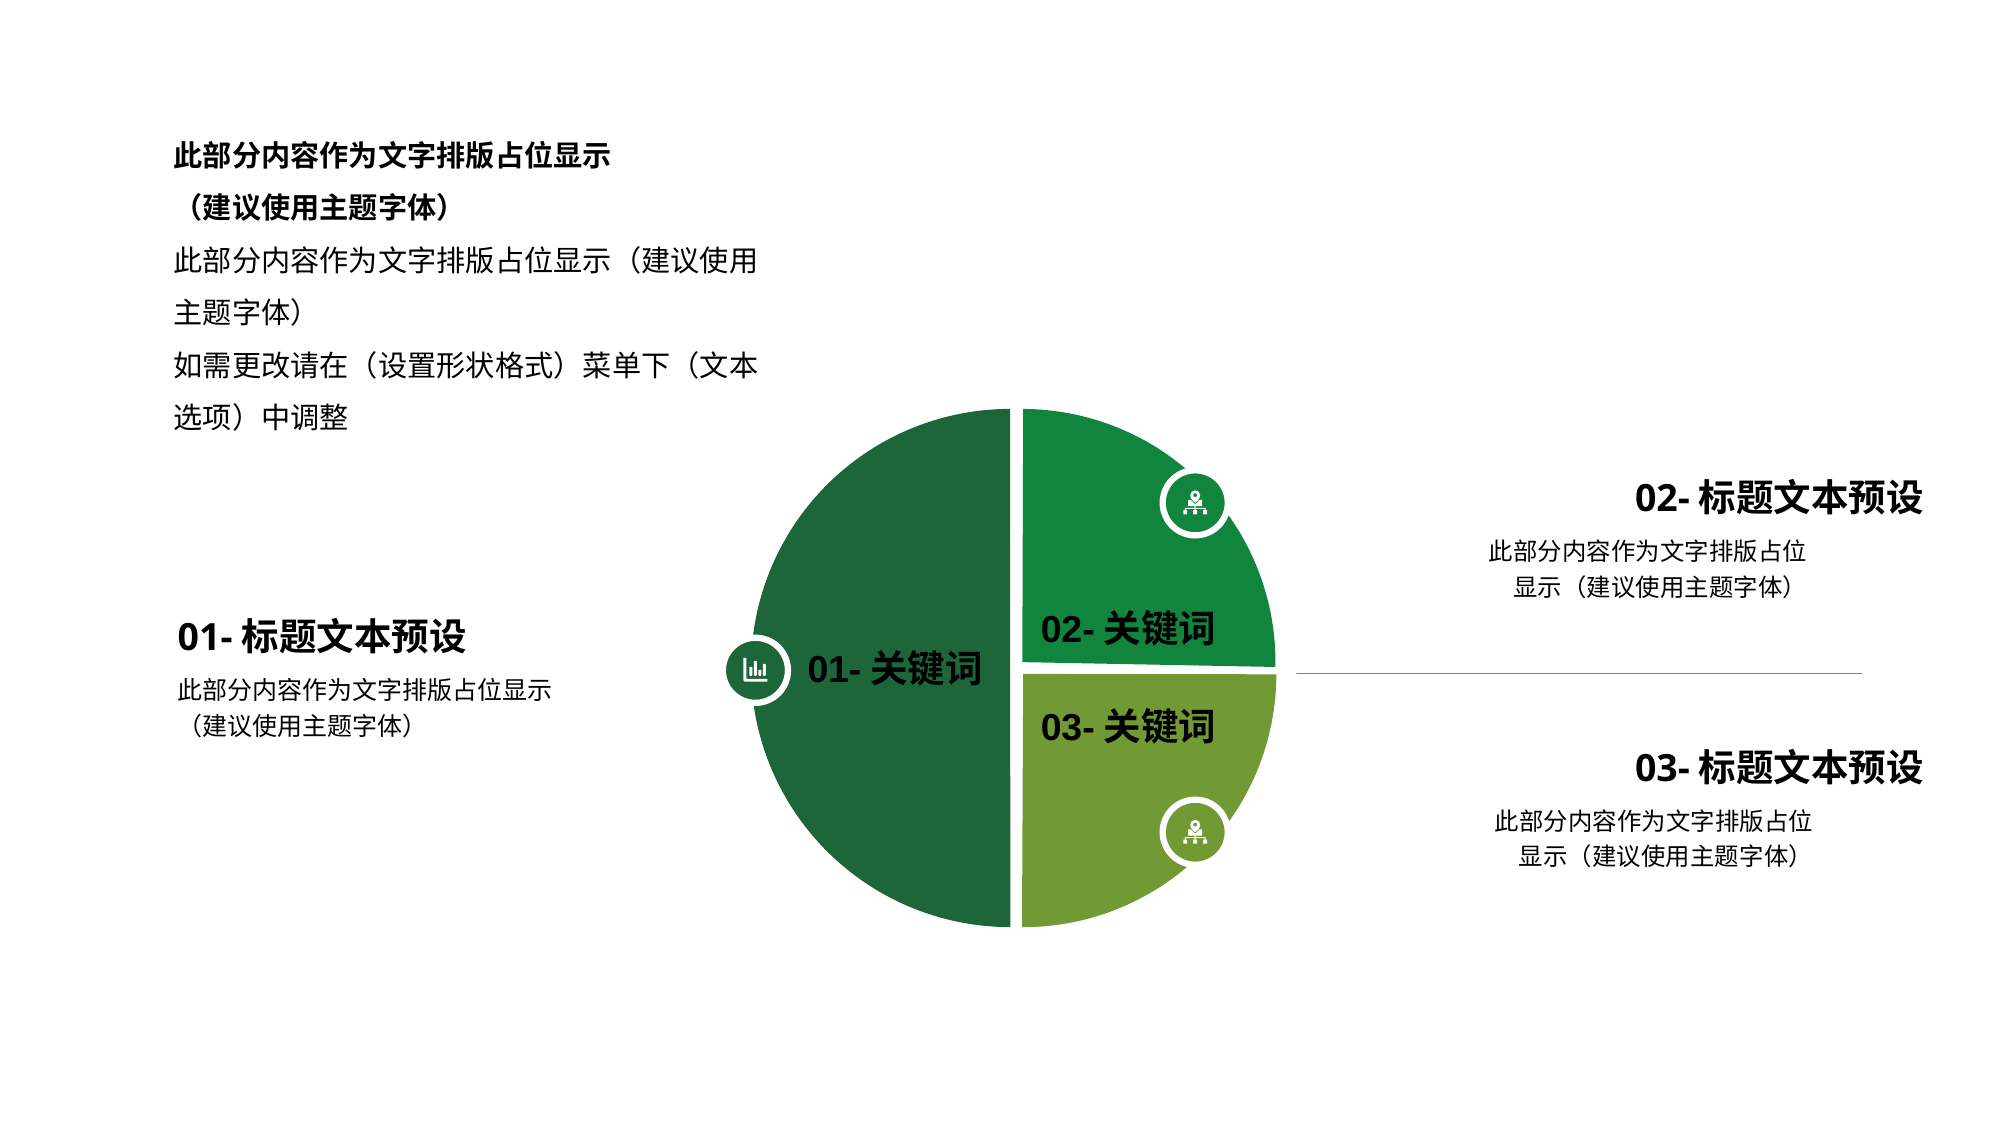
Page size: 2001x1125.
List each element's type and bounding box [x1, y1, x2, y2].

text_box [154, 109, 1862, 928]
